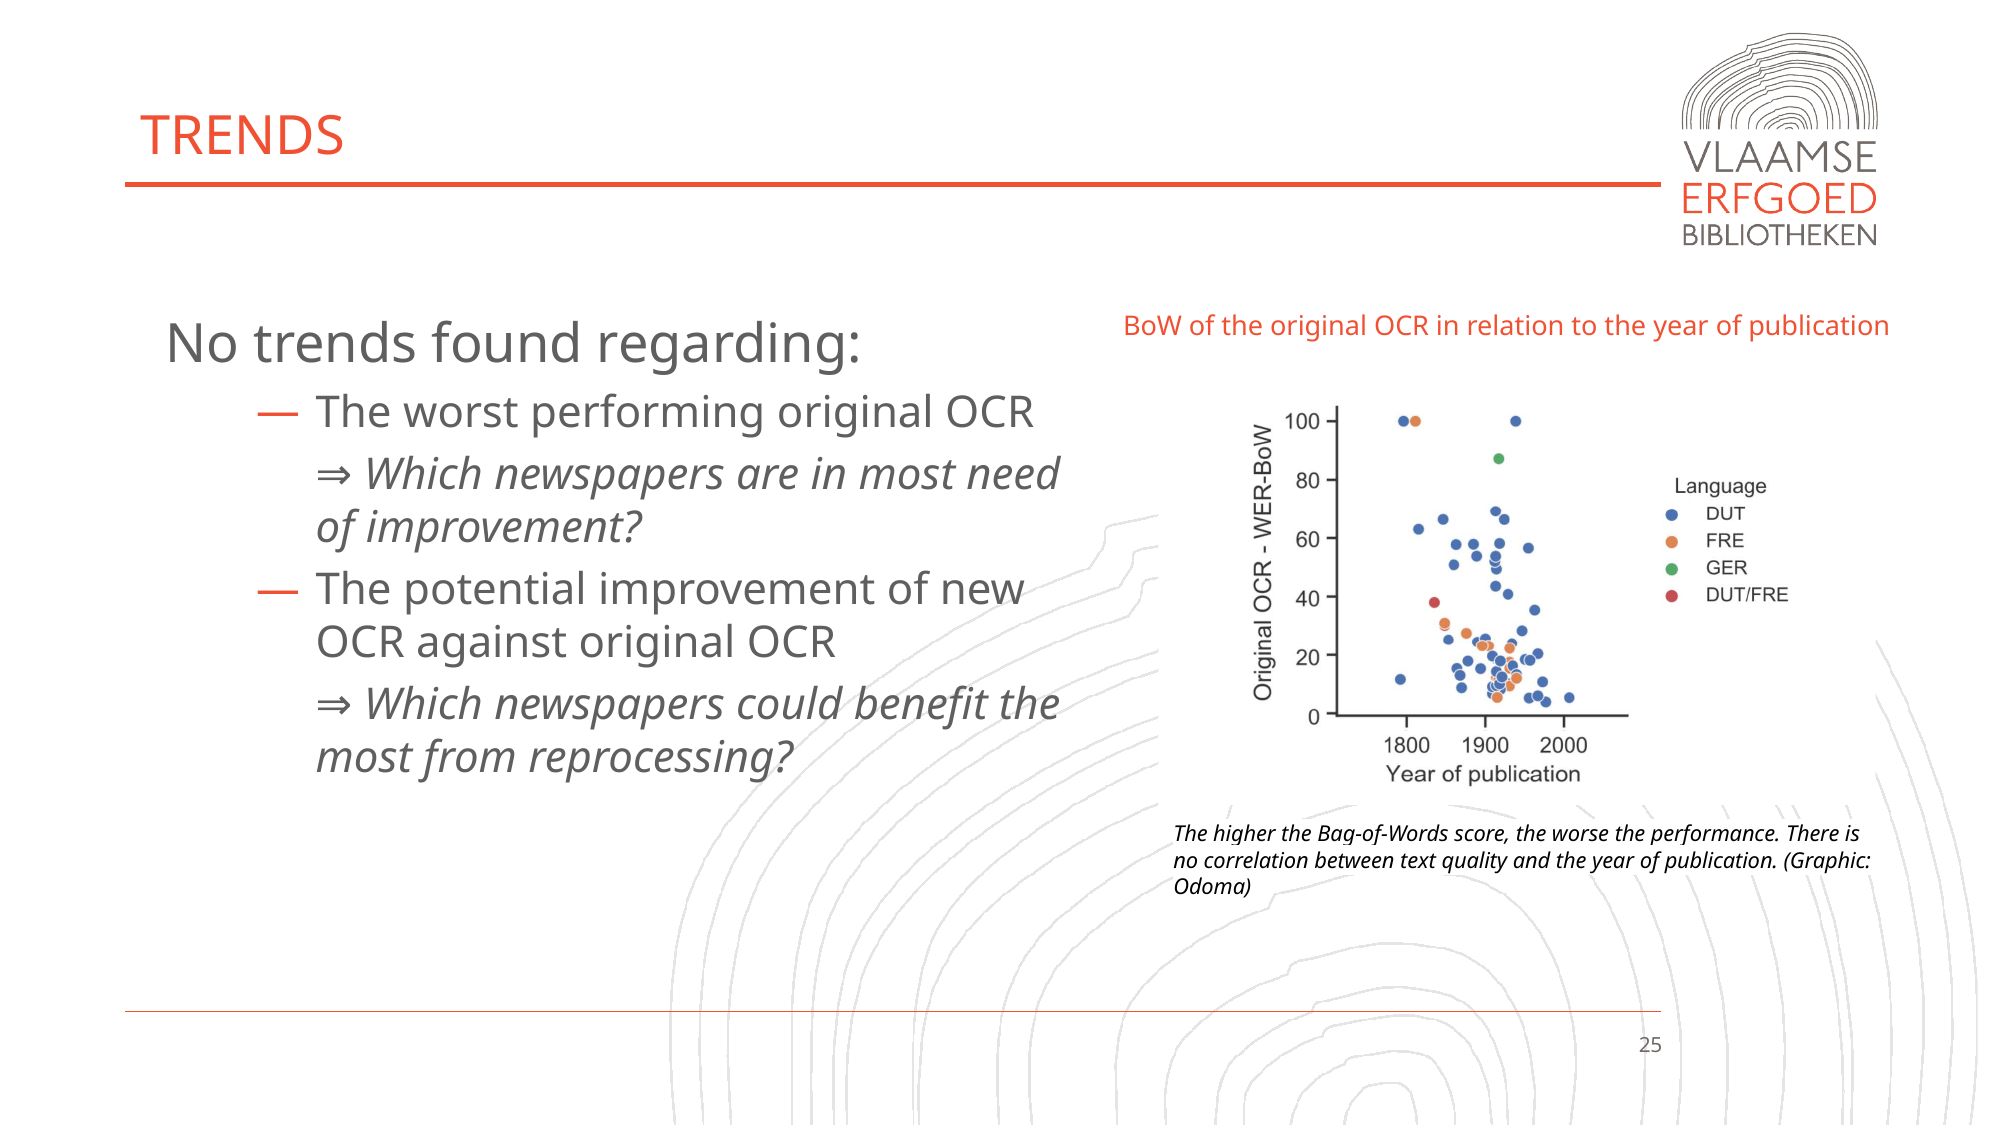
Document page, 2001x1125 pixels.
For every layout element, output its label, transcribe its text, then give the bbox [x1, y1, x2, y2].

title TRENDS [125, 78, 1876, 173]
text_box The higher the Bag-of-Words score, the worse the performance. There is no correlation between text quality and the year of publication. (Graphic: Odoma) [1158, 804, 1890, 914]
text_box No trends found regarding: The worst performing original OCR ⇒ Which newspapers are in most need of improvement? The potential improvement of new OCR against original OCR ⇒ Which newspapers could benefit the most from reprocessing? [150, 301, 1103, 971]
list BoW of the original OCR in relation to the year of publication [1102, 301, 1911, 377]
picture [669, 319, 1978, 1125]
picture [1680, 31, 1879, 247]
slide_number 25 [1488, 1024, 1663, 1103]
